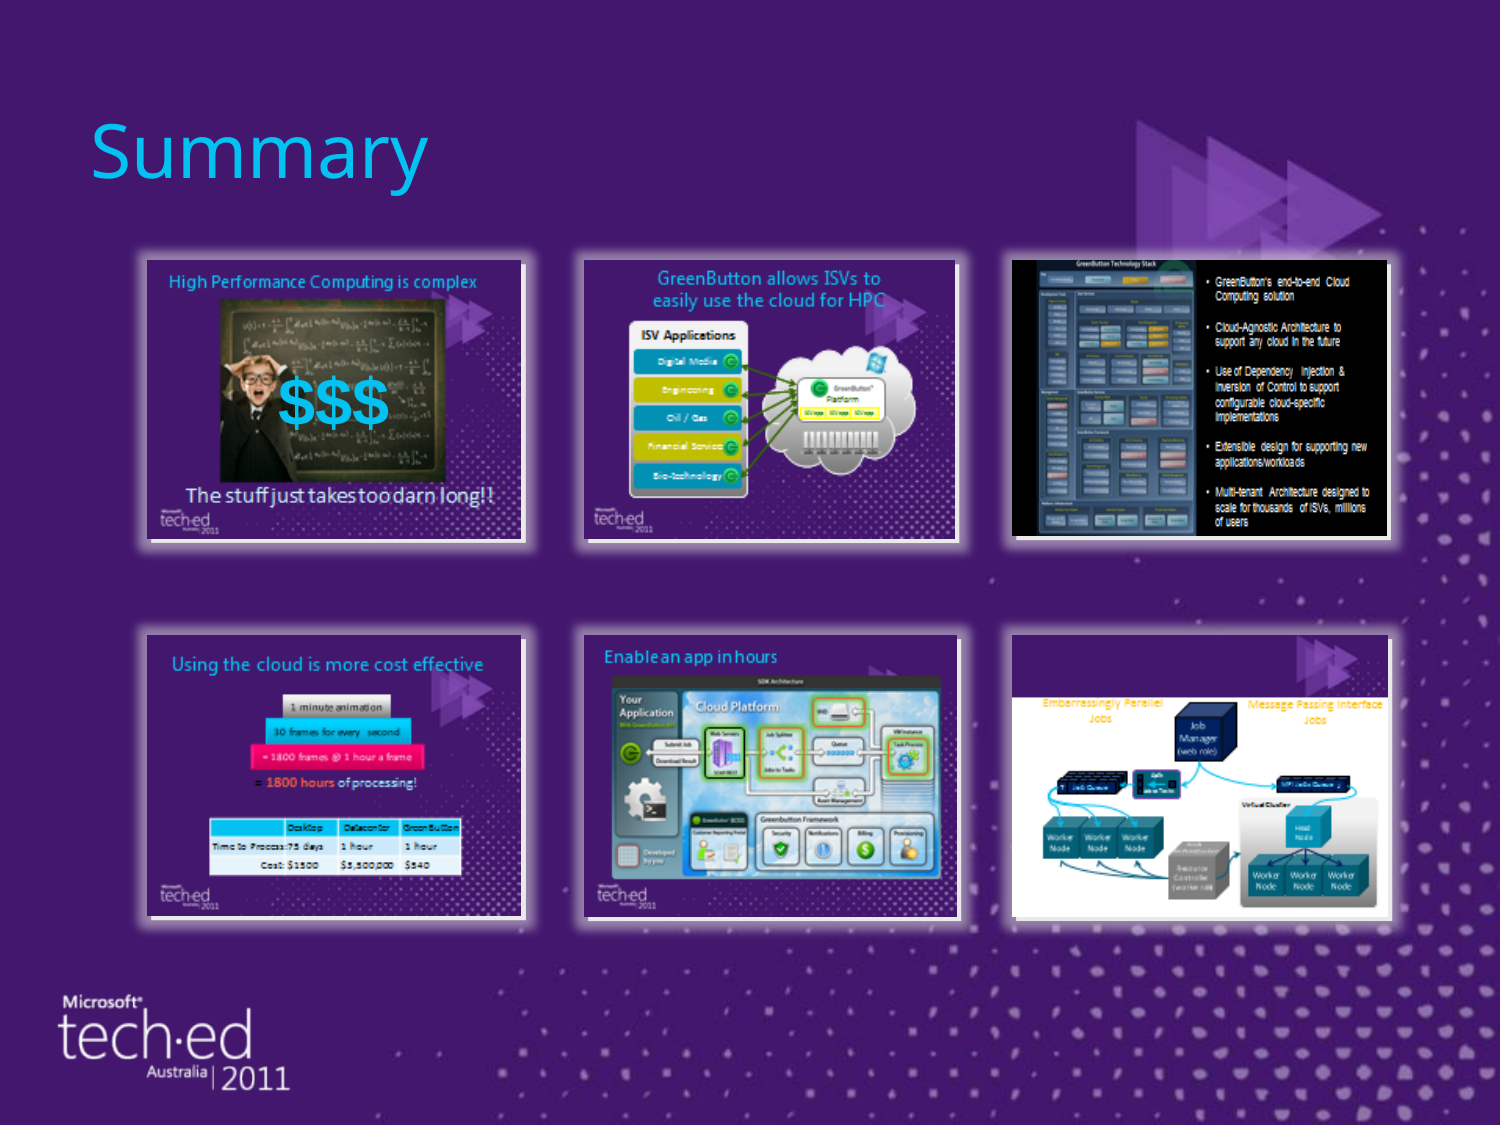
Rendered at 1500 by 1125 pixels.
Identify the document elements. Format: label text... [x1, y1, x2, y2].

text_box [147, 260, 522, 540]
title Summary [75, 54, 1425, 243]
picture [0, 0, 1500, 1125]
